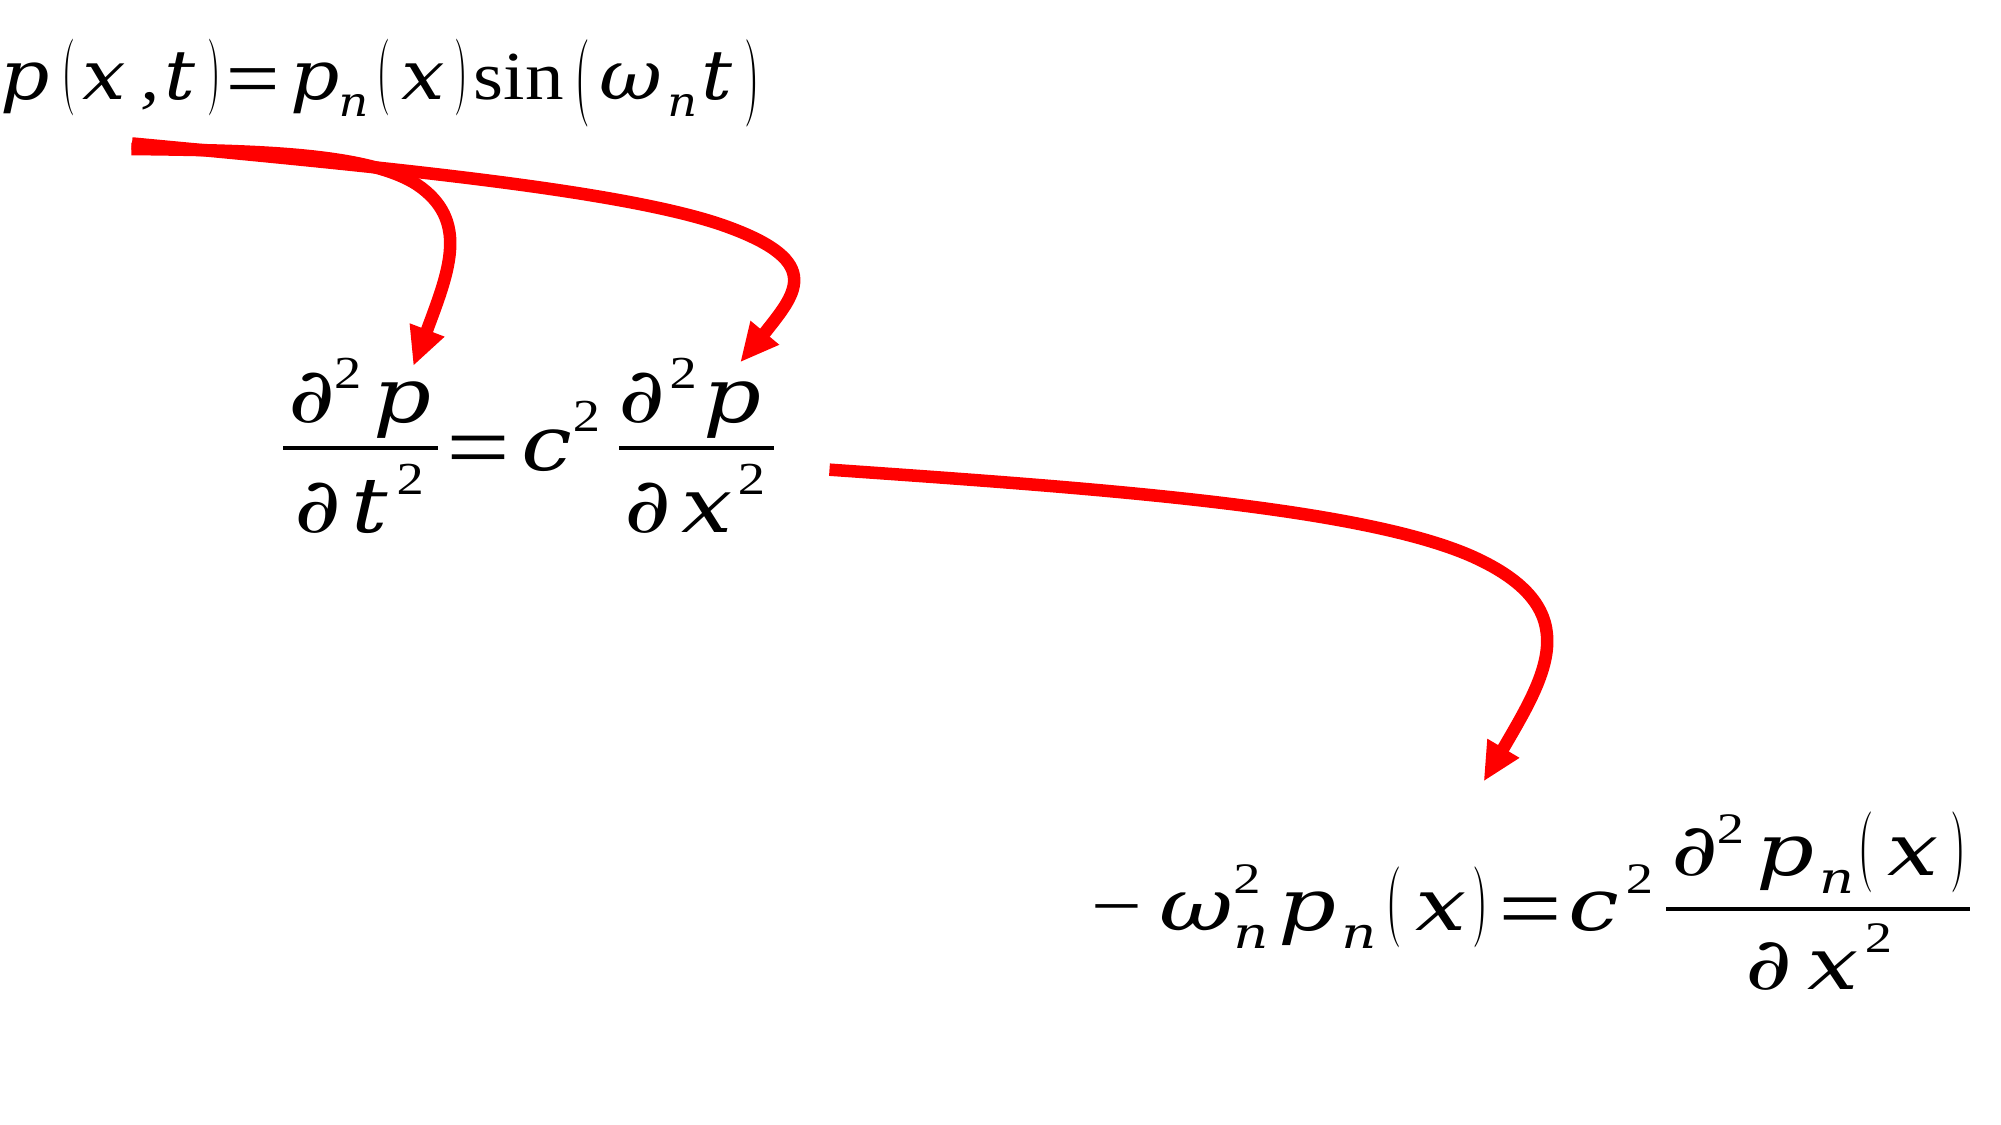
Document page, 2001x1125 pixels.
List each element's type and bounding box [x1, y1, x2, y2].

text_box [829, 468, 1545, 781]
text_box [131, 147, 449, 366]
text_box [131, 142, 792, 362]
